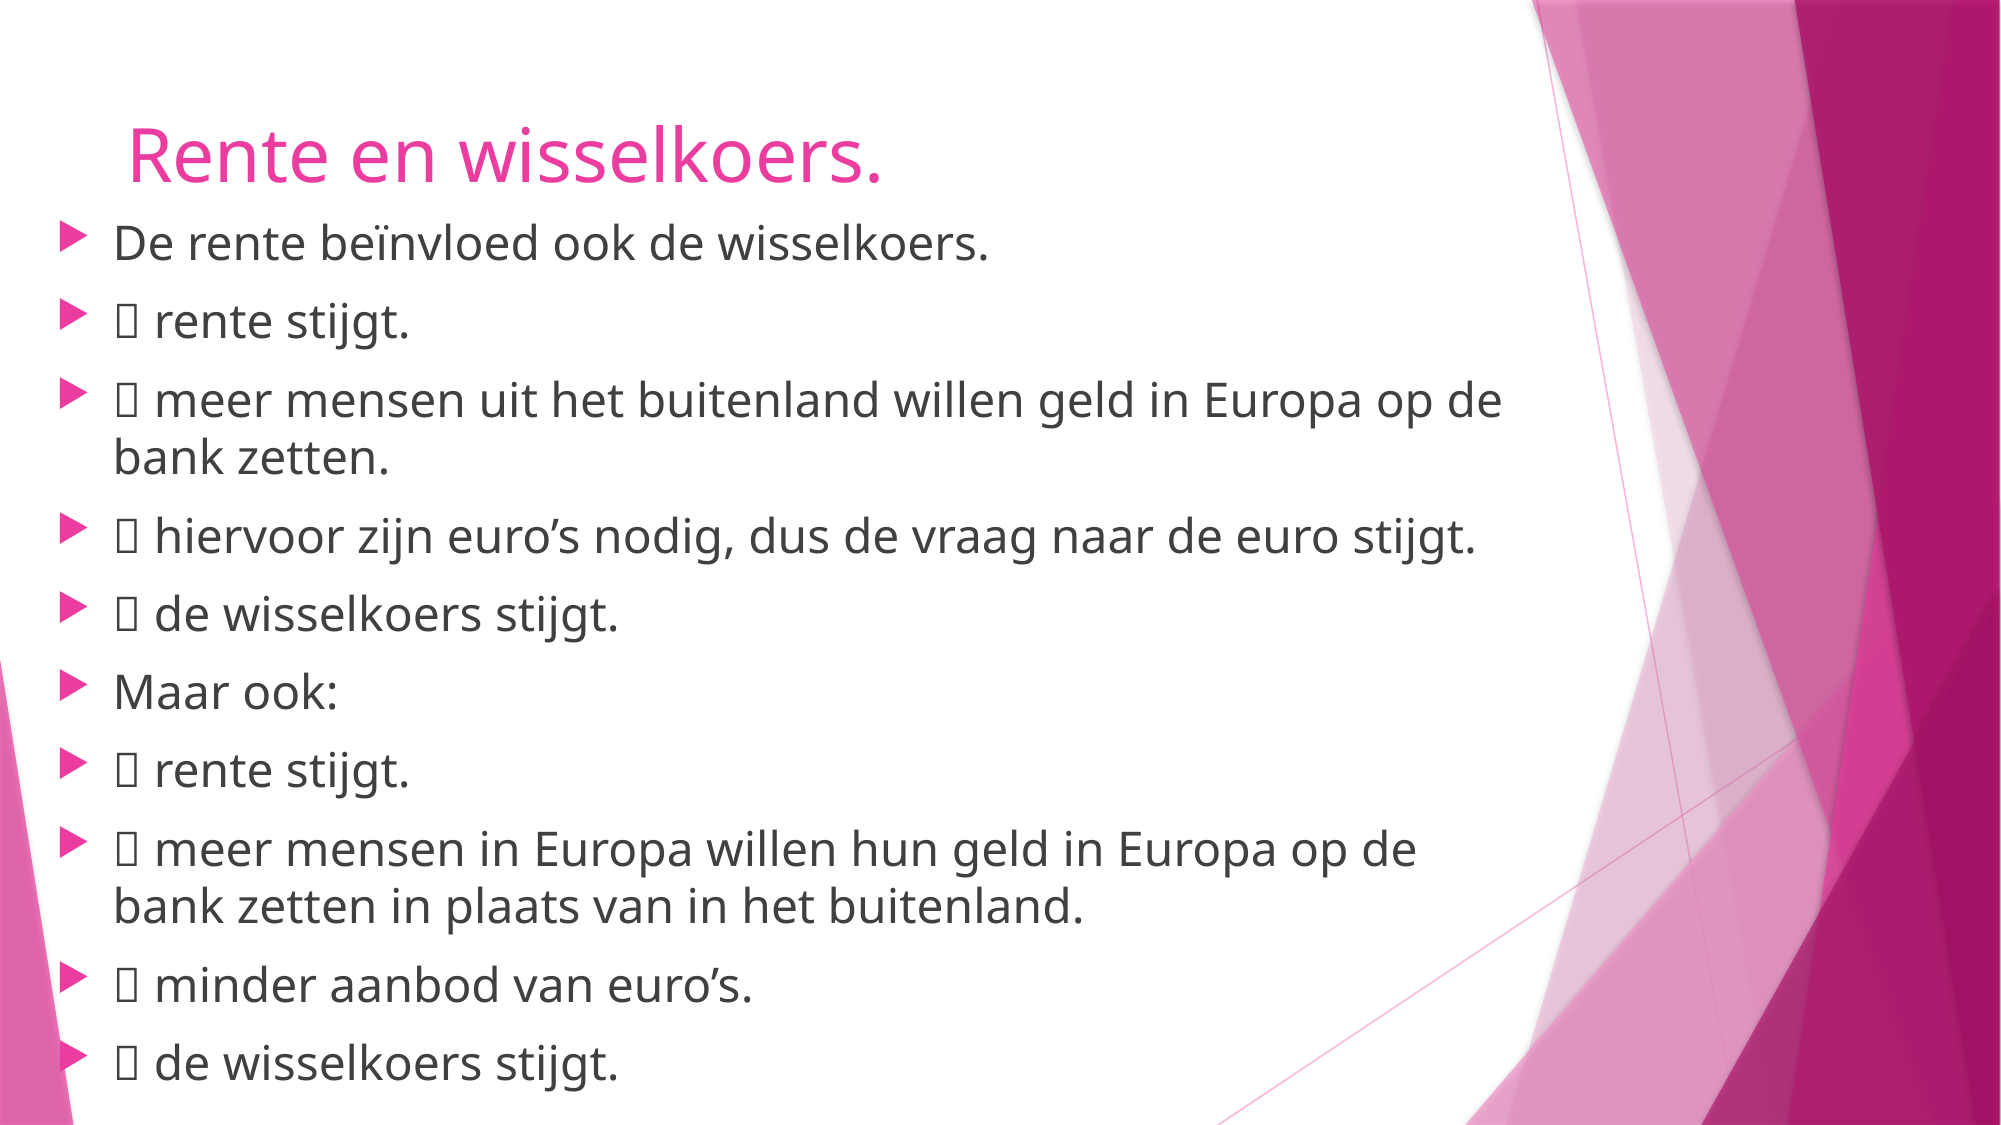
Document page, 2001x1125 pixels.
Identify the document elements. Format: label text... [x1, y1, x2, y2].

title Rente en wisselkoers. [111, 99, 1522, 205]
list De rente beïnvloed ook de wisselkoers.  rente stijgt.  meer mensen uit het buitenland willen geld in Europa op de bank zetten.  hiervoor zijn euro’s nodig, dus de vraag naar de euro stijgt.  de wisselkoers stijgt. Maar ook:  rente stijgt.  meer mensen in Europa willen hun geld in Europa op de bank zetten in plaats van in het buitenland.  minder aanbod van euro’s.  de wisselkoers stijgt. [41, 205, 1522, 992]
